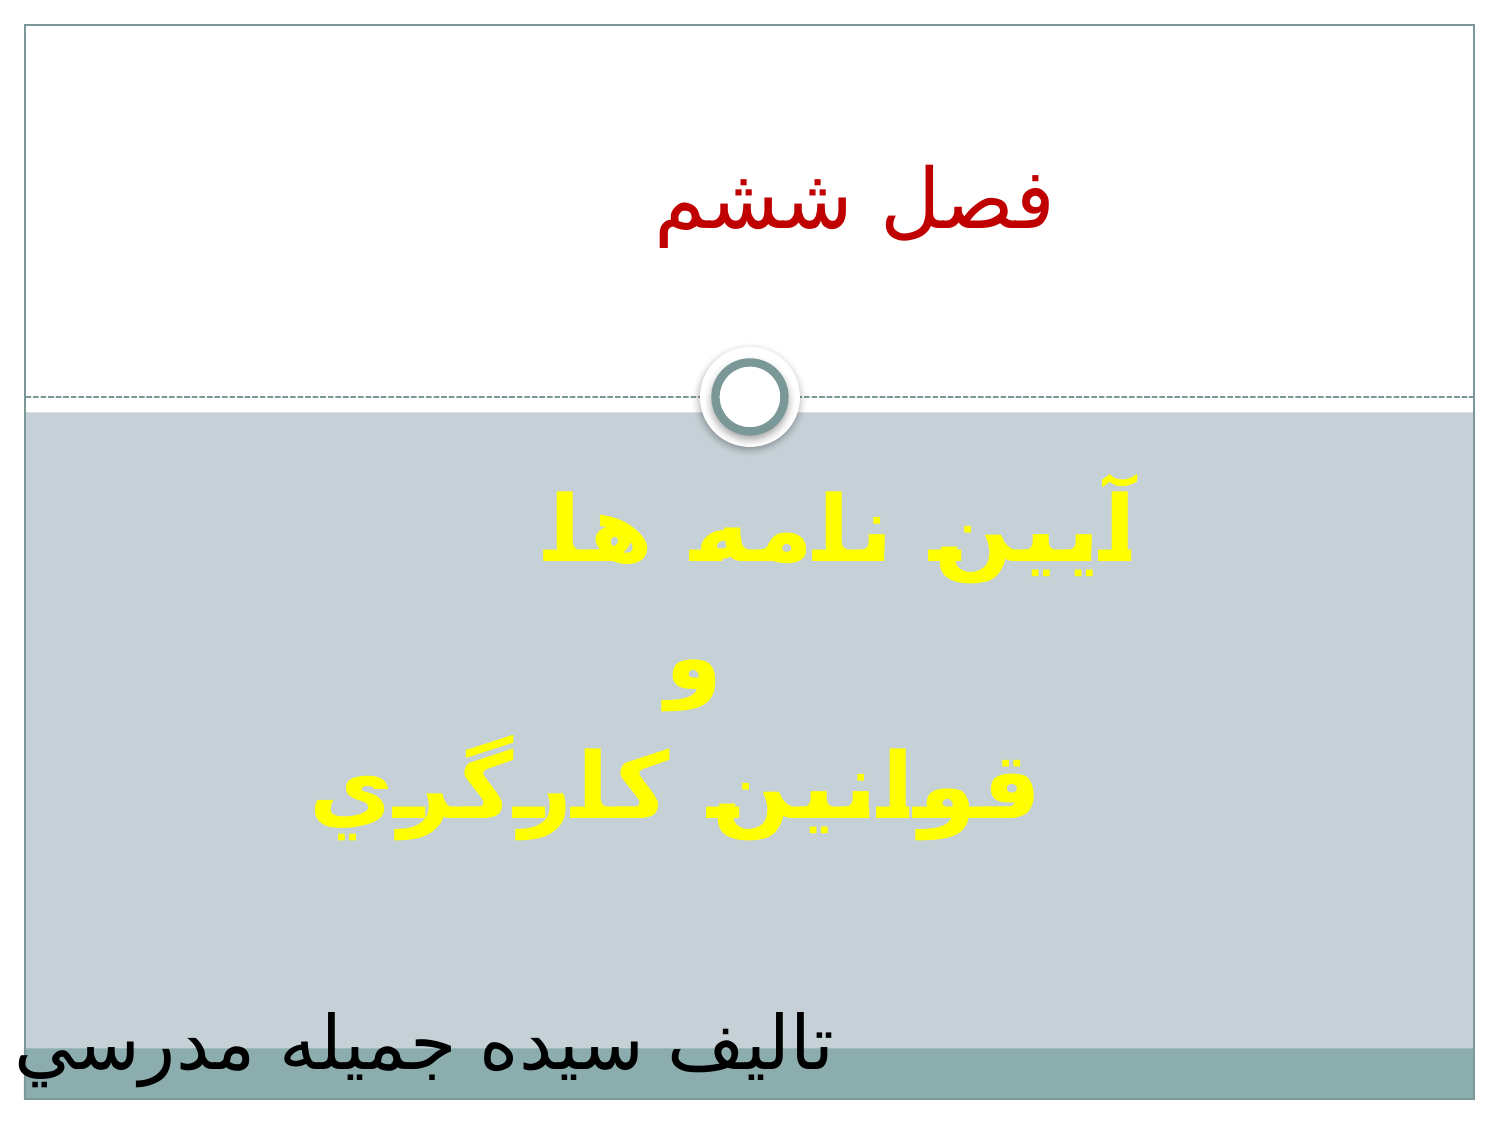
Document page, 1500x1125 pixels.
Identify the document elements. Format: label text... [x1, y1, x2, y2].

subtitle آيين نامه ها و قوانين كارگري [225, 462, 1275, 925]
text_box فصل ششم [613, 137, 1097, 253]
text_box تاليف سيده جميله مدرسي [0, 987, 914, 1093]
